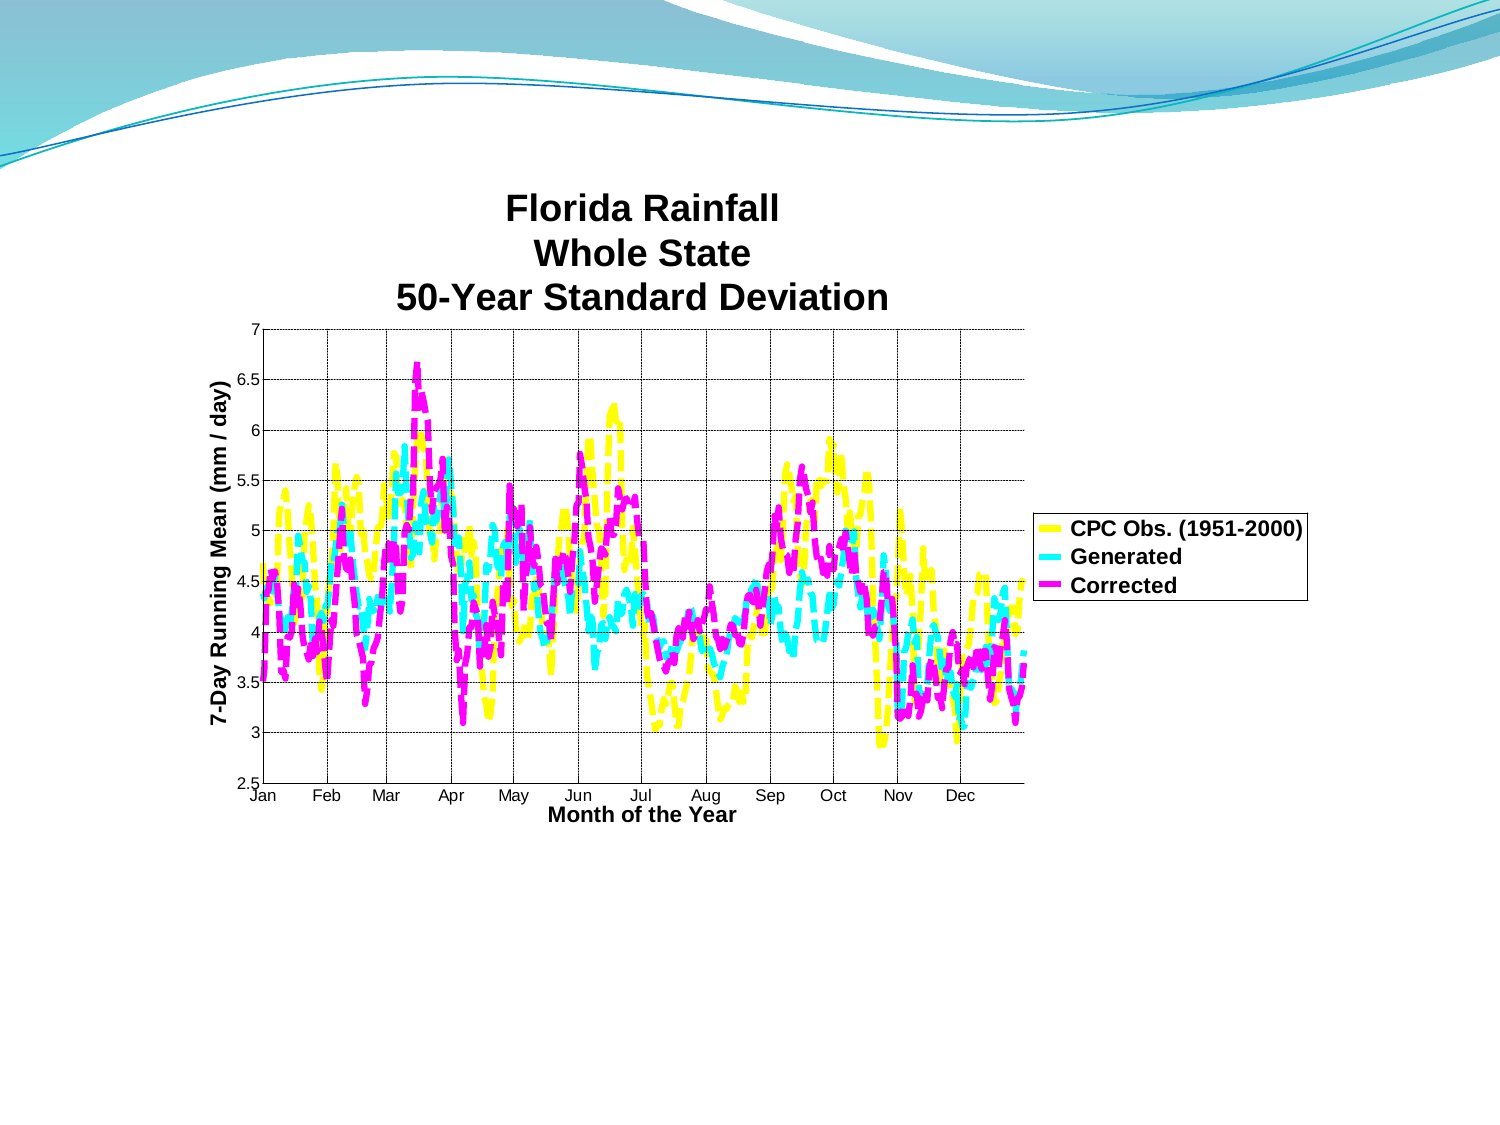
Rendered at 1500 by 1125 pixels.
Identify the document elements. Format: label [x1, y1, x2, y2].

picture [87, 187, 1438, 858]
